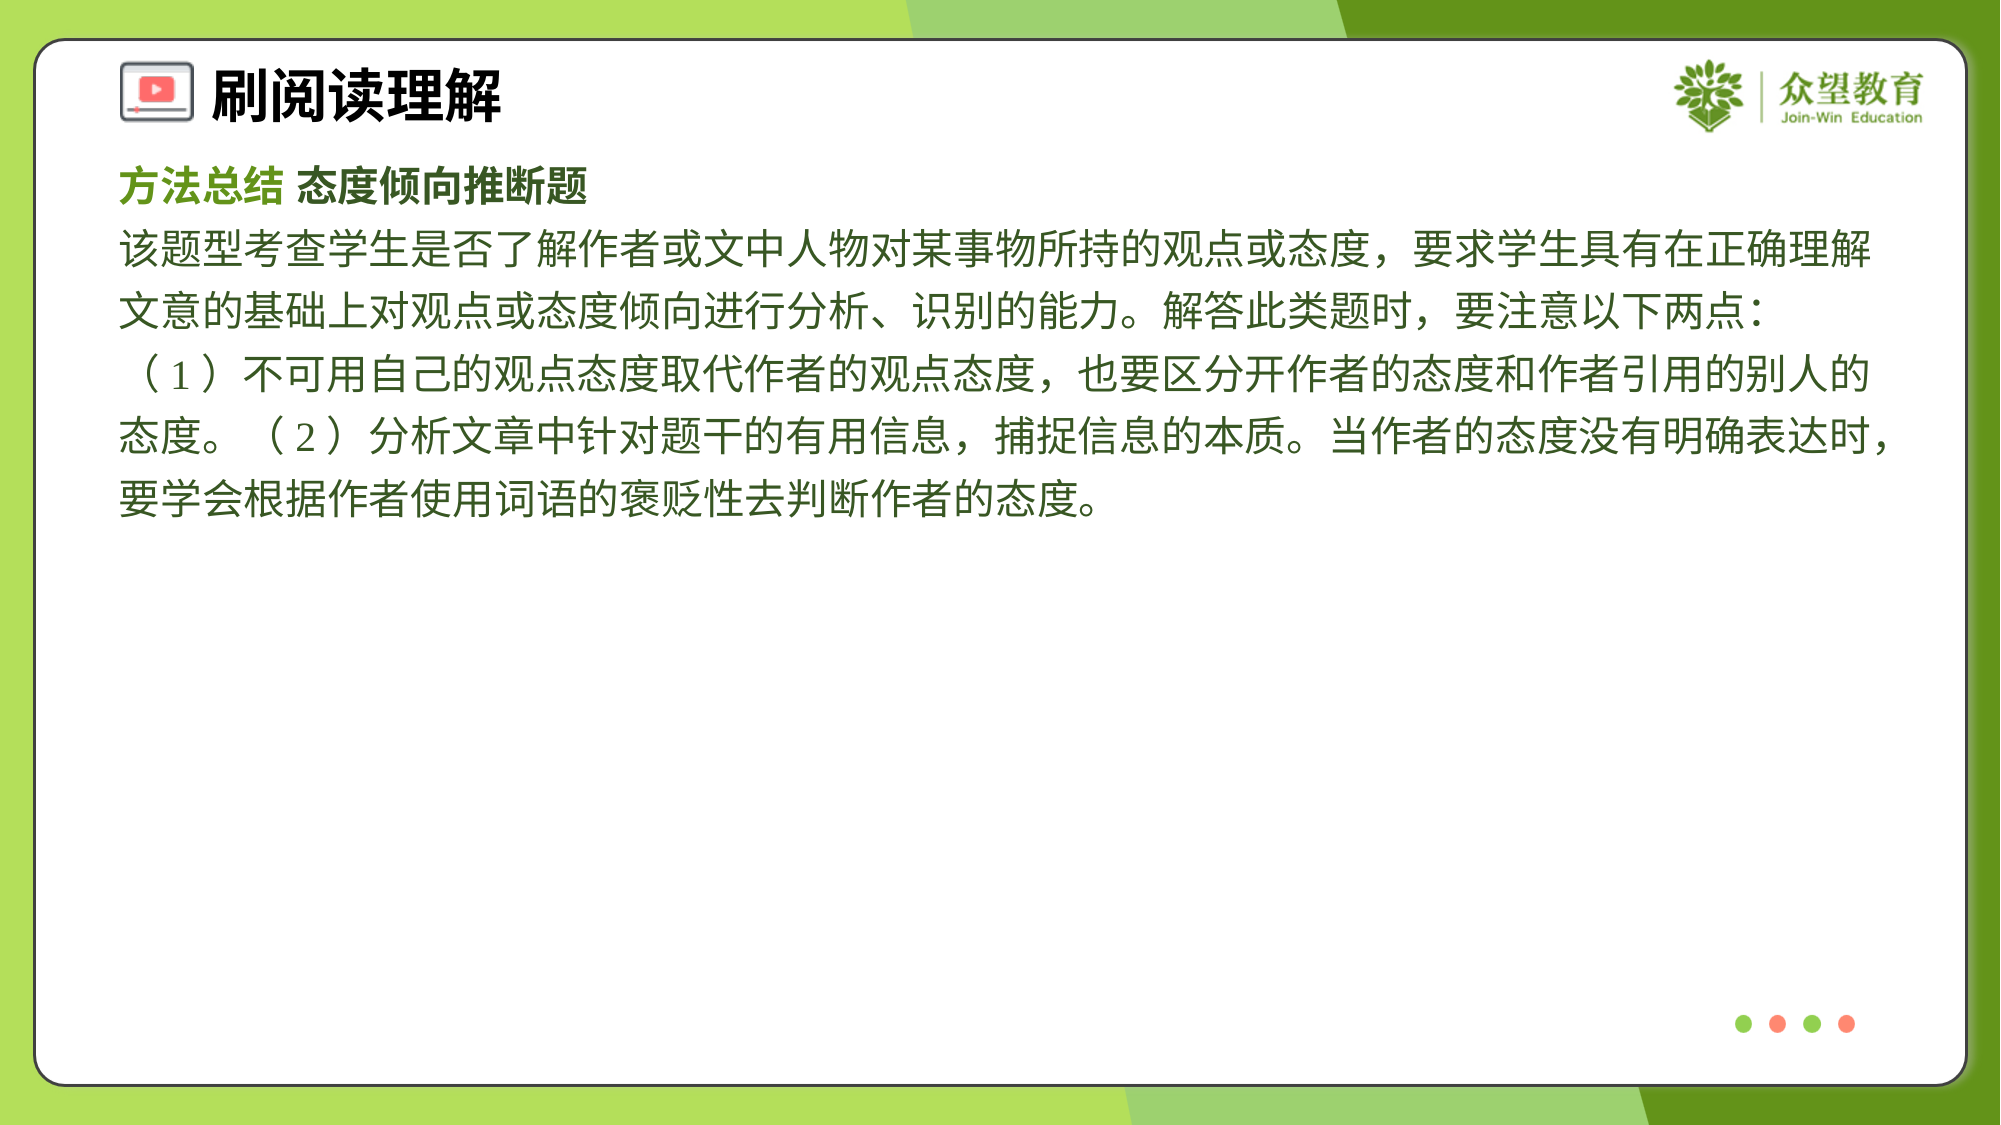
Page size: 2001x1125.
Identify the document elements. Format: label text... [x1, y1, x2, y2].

text_box 方法总结 态度倾向推断题 该题型考查学生是否了解作者或文中人物对某事物所持的观点或态度，要求学生具有在正确理解文意的基础上对观点或态度倾向进行分析、识别的能力。解答此类题时，要注意以下两点：（1）不可用自己的观点态度取代作者的观点态度，也要区分开作者的态度和作者引用的别人的态度。（2）分析文章中针对题干的有用信息，捕捉信息的本质。当作者的态度没有明确表达时，要学会根据作者使用词语的褒贬性去判断作者的态度。 [118, 147, 1883, 518]
picture [0, 0, 2000, 1125]
